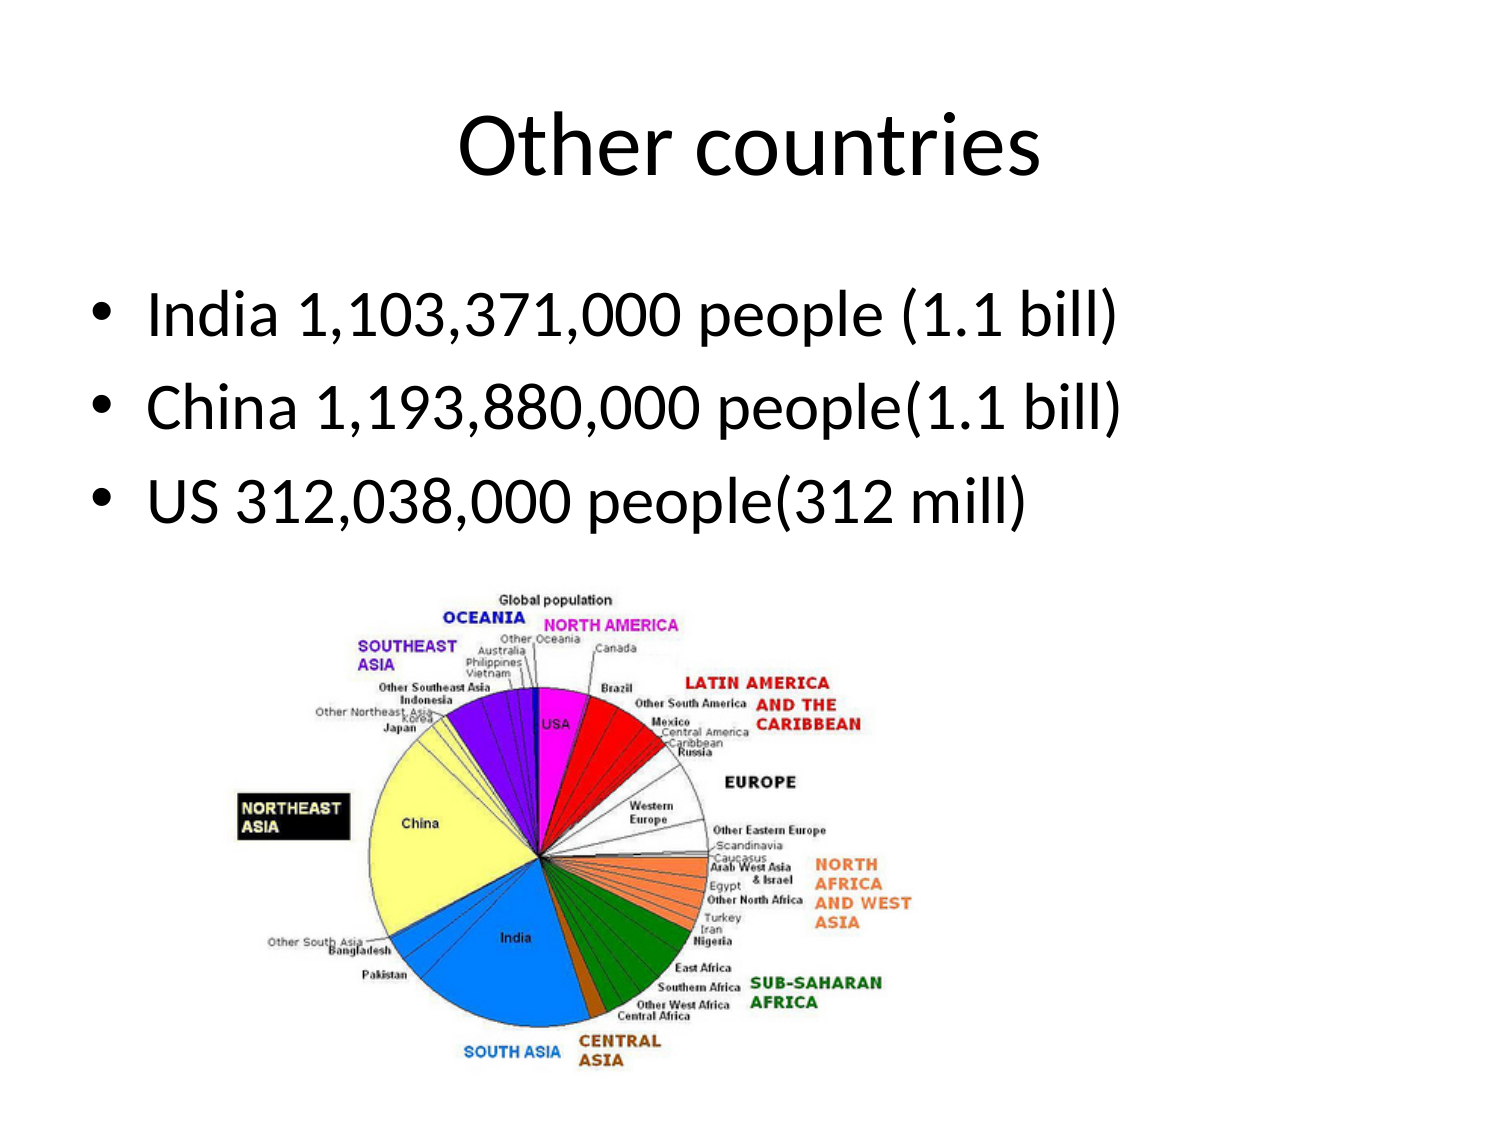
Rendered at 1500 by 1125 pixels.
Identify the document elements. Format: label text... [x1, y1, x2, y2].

picture [174, 574, 930, 1078]
title Other countries [74, 44, 1426, 233]
list India 1,103,371,000 people (1.1 bill) China 1,193,880,000 people(1.1 bill) US 312,038,000 people(312 mill) [74, 262, 1426, 1006]
